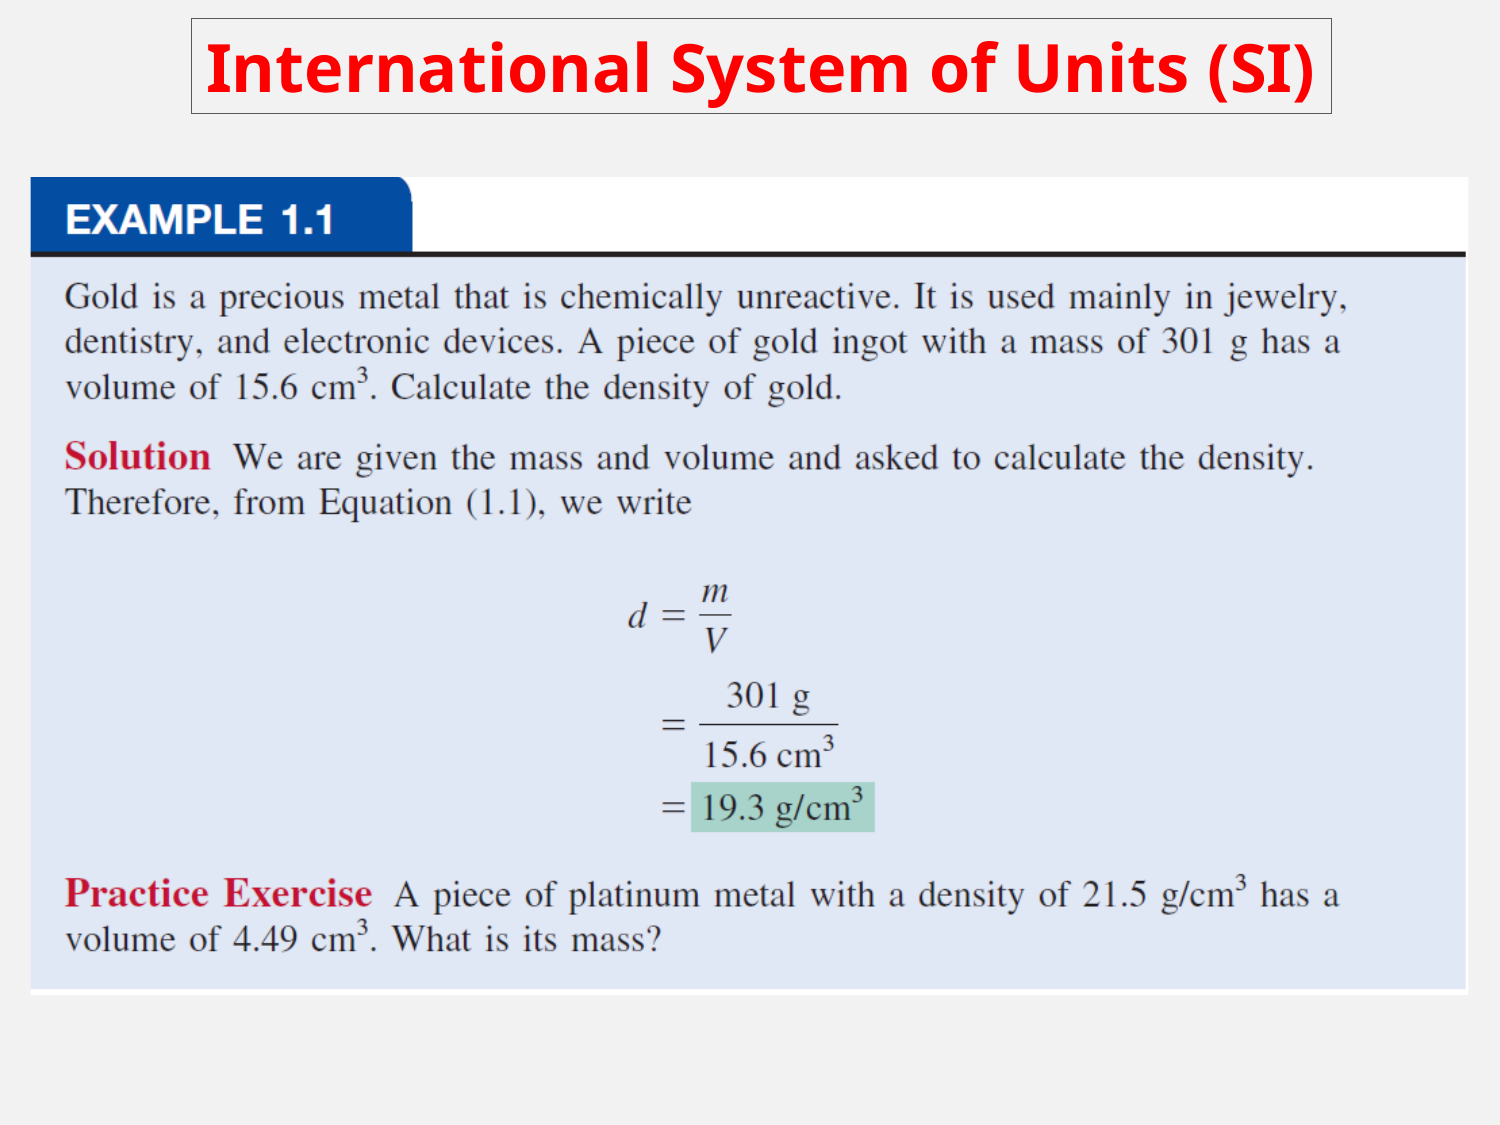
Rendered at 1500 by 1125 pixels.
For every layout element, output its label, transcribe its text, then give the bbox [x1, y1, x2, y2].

text_box International System of Units (SI) [191, 18, 1332, 114]
picture [30, 177, 1469, 995]
